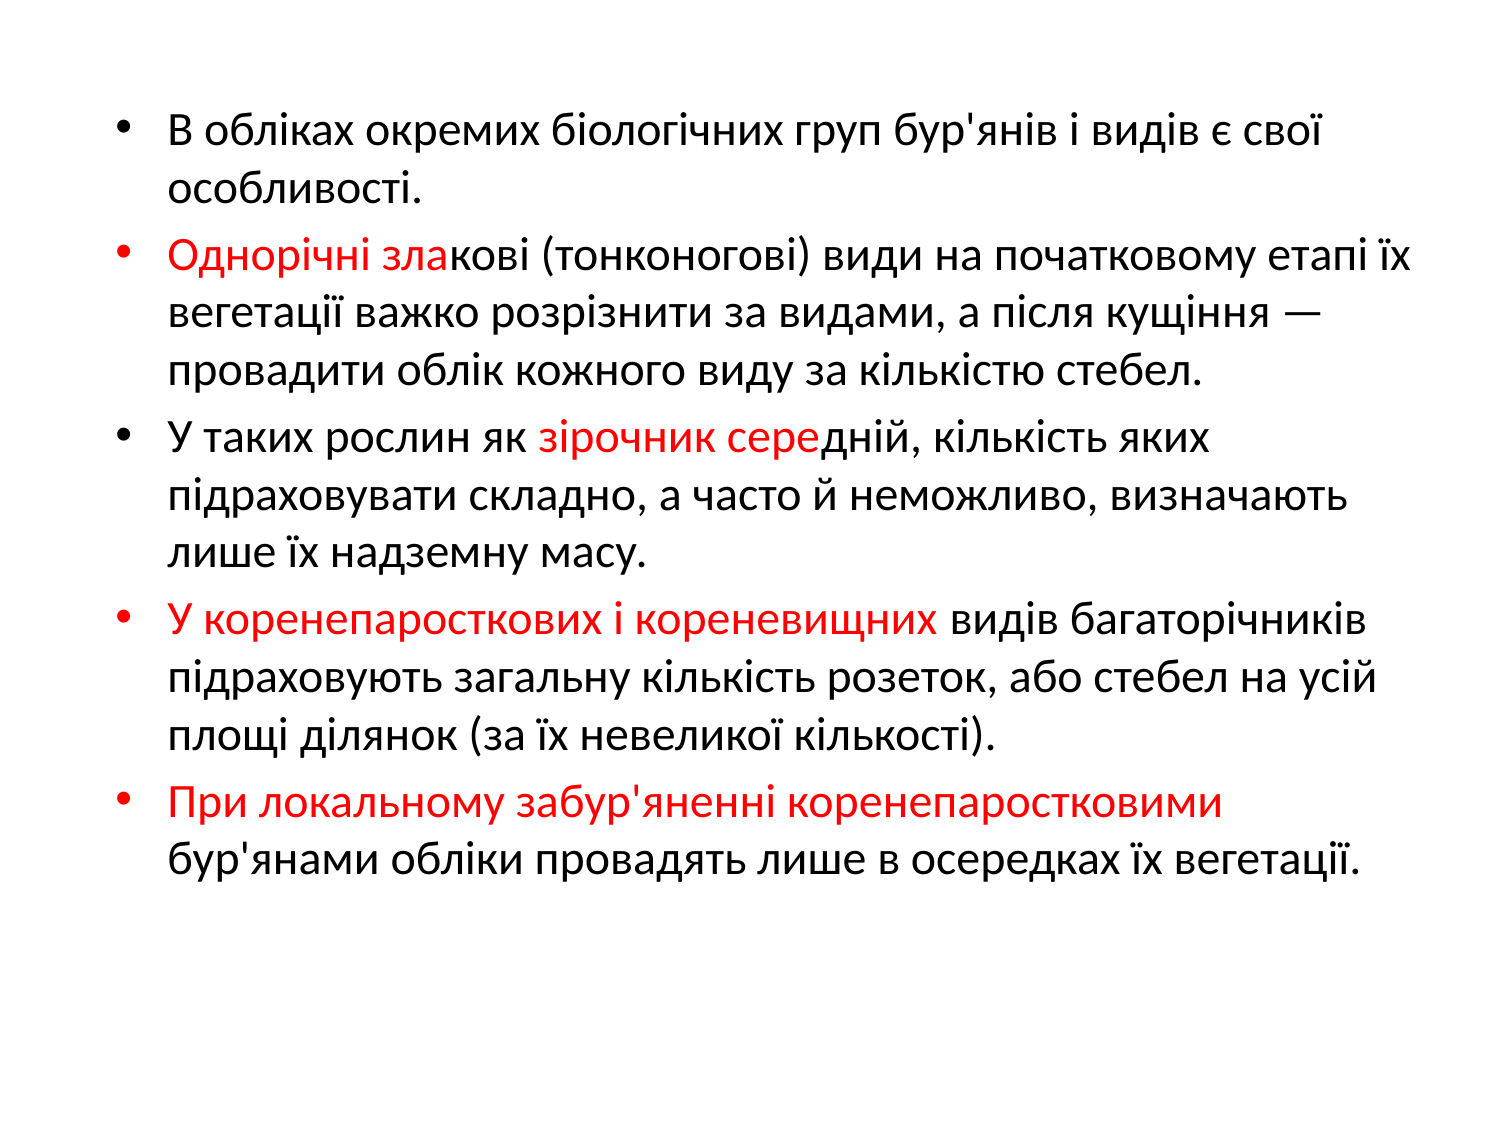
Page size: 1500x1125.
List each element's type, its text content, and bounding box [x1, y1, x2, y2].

list В обліках окремих біологічних груп бур'янів і видів є свої особливості. Однорічні злакові (тонконогові) види на початковому етапі їх вегетації важко розрізнити за видами, а після кущіння — провадити облік кожного виду за кількістю стебел. У таких рослин як зірочник середній, кількість яких підраховувати складно, а часто й неможливо, визначають лише їх надземну масу. У коренепаросткових і кореневищних видів багаторічників підраховують загальну кількість розеток, або стебел на усій площі ділянок (за їх невеликої кількості). При локальному забур'яненні коренепаростковими бур'янами обліки провадять лише в осередках їх вегетації. [100, 90, 1451, 1012]
